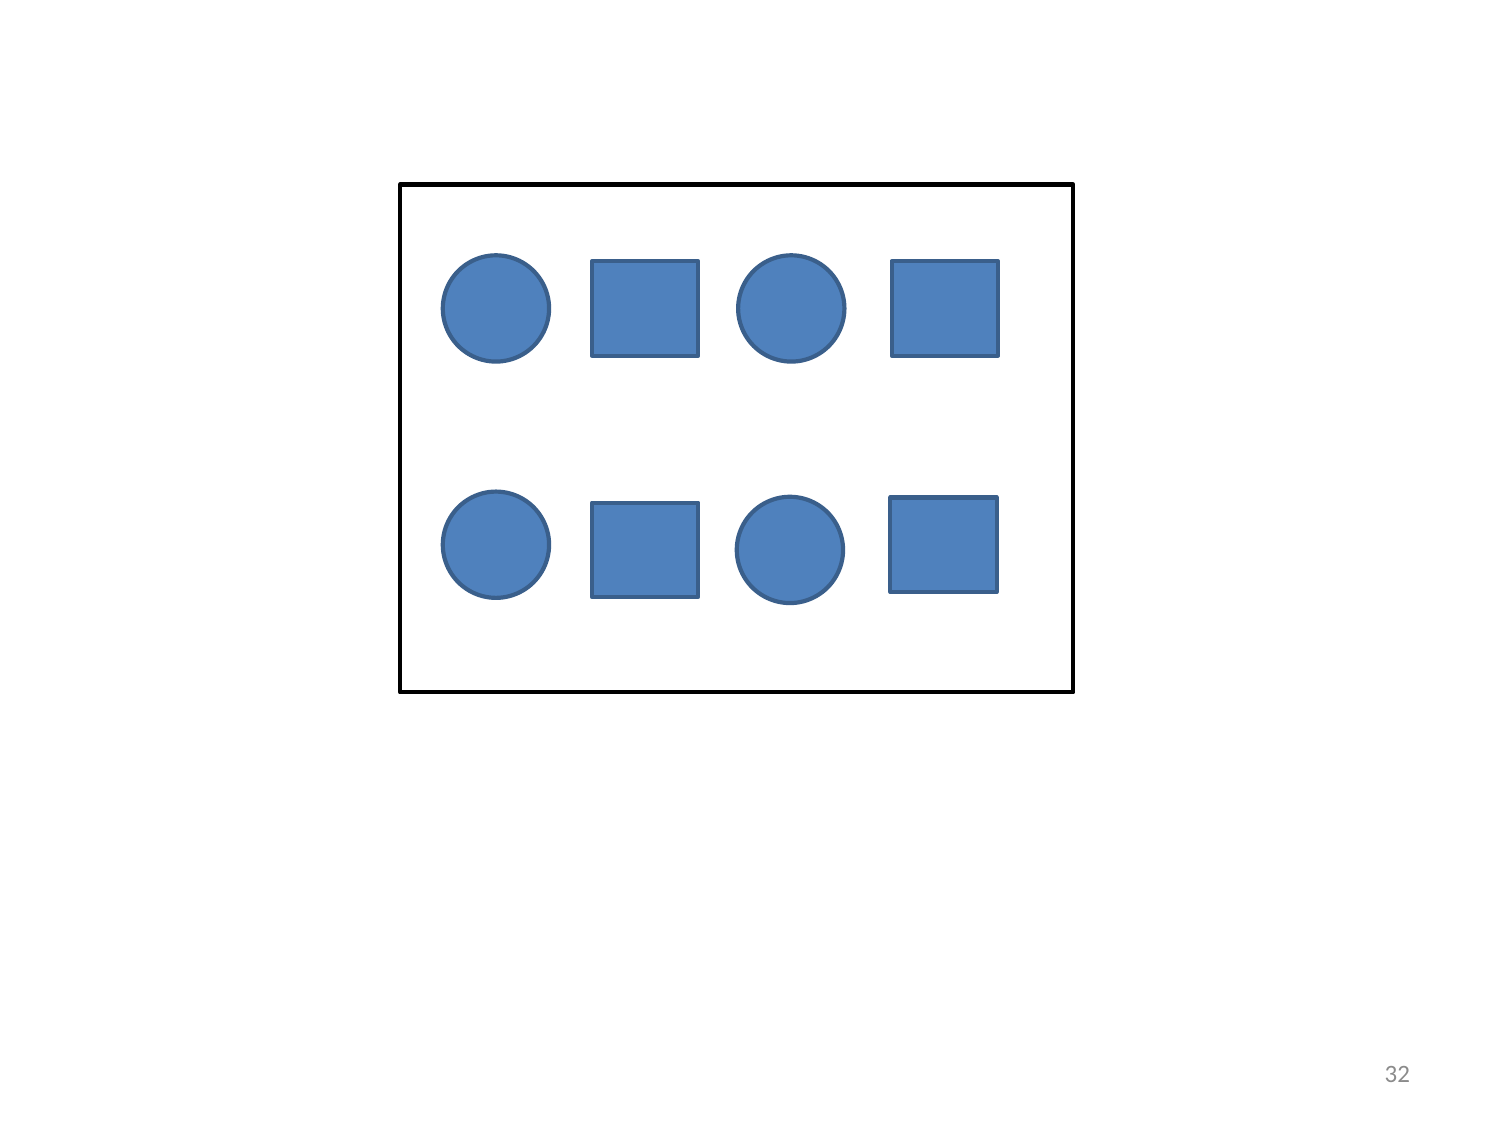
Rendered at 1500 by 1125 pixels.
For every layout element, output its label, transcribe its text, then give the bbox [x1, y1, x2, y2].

text_box [736, 253, 847, 364]
text_box [590, 259, 700, 358]
text_box [888, 495, 999, 594]
text_box [734, 494, 846, 606]
text_box [398, 182, 1075, 694]
slide_number 32 [1074, 1042, 1425, 1103]
text_box [440, 489, 552, 600]
text_box [590, 501, 700, 599]
text_box [440, 253, 552, 364]
text_box [890, 259, 1000, 358]
